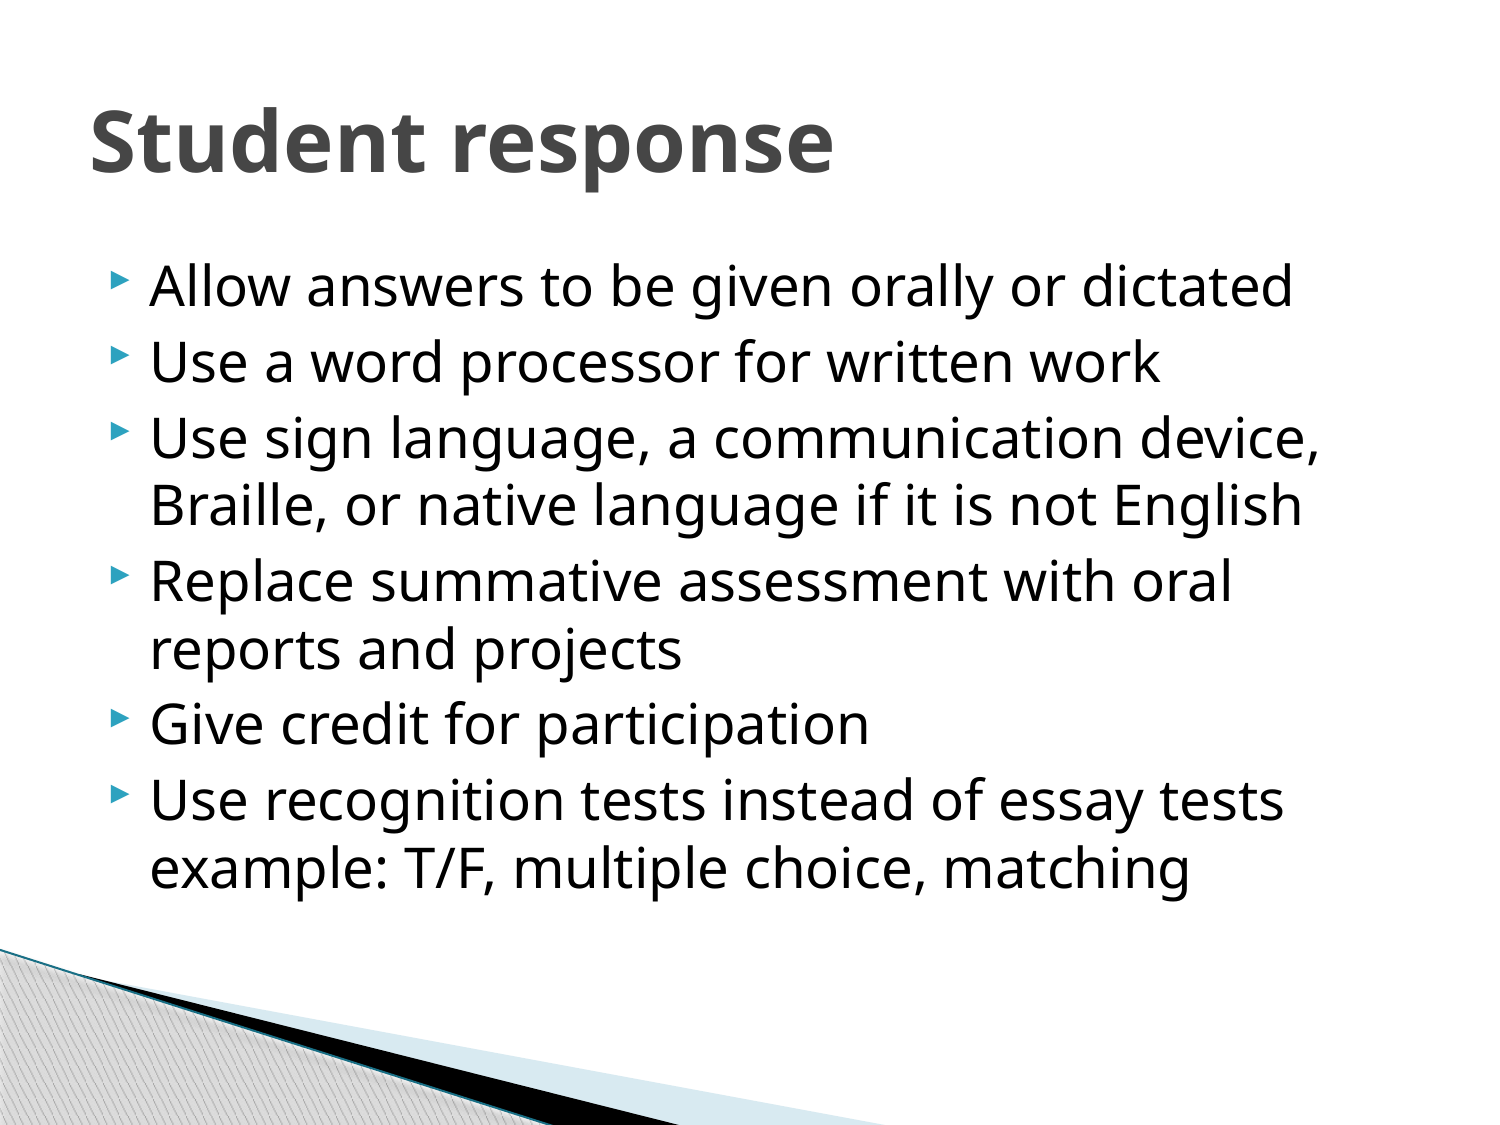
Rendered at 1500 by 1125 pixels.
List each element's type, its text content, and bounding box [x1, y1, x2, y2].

list Allow answers to be given orally or dictated Use a word processor for written work Use sign language, a communication device, Braille, or native language if it is not English Replace summative assessment with oral reports and projects Give credit for participation Use recognition tests instead of essay tests example: T/F, multiple choice, matching [75, 243, 1425, 986]
title Student response [75, 45, 1425, 233]
